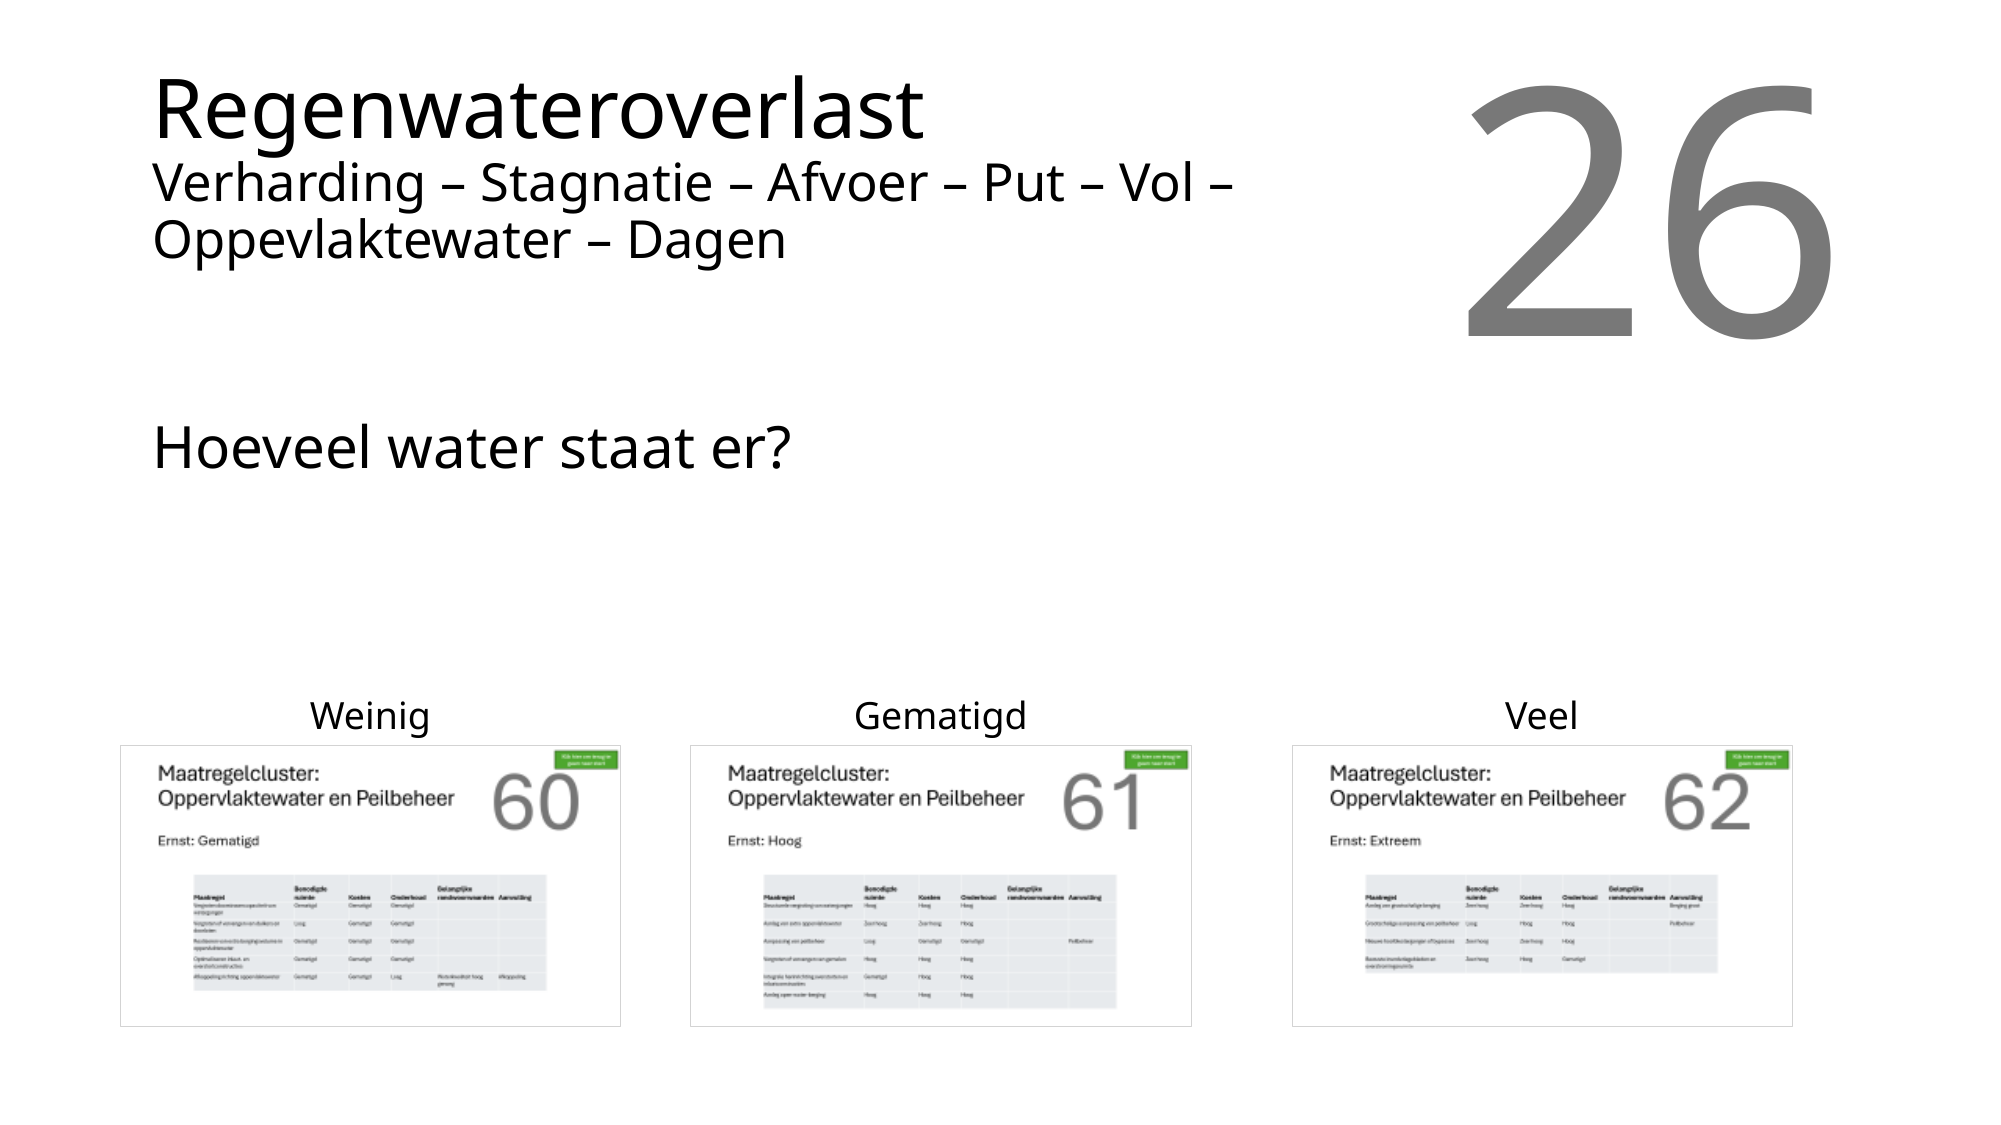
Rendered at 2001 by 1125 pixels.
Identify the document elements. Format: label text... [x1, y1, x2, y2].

text_box Gematigd [712, 684, 1170, 745]
picture [691, 746, 1191, 1026]
text_box Veel [1313, 684, 1771, 745]
picture [121, 746, 620, 1026]
title Regenwateroverlast Verharding – Stagnatie – Afvoer – Put – Vol – Oppevlaktewater – Dagen [137, 59, 1360, 278]
slide_number 26 [1396, 59, 1863, 393]
list Hoeveel water staat er? [137, 410, 1863, 552]
text_box Weinig [153, 684, 588, 745]
picture [1293, 746, 1792, 1026]
